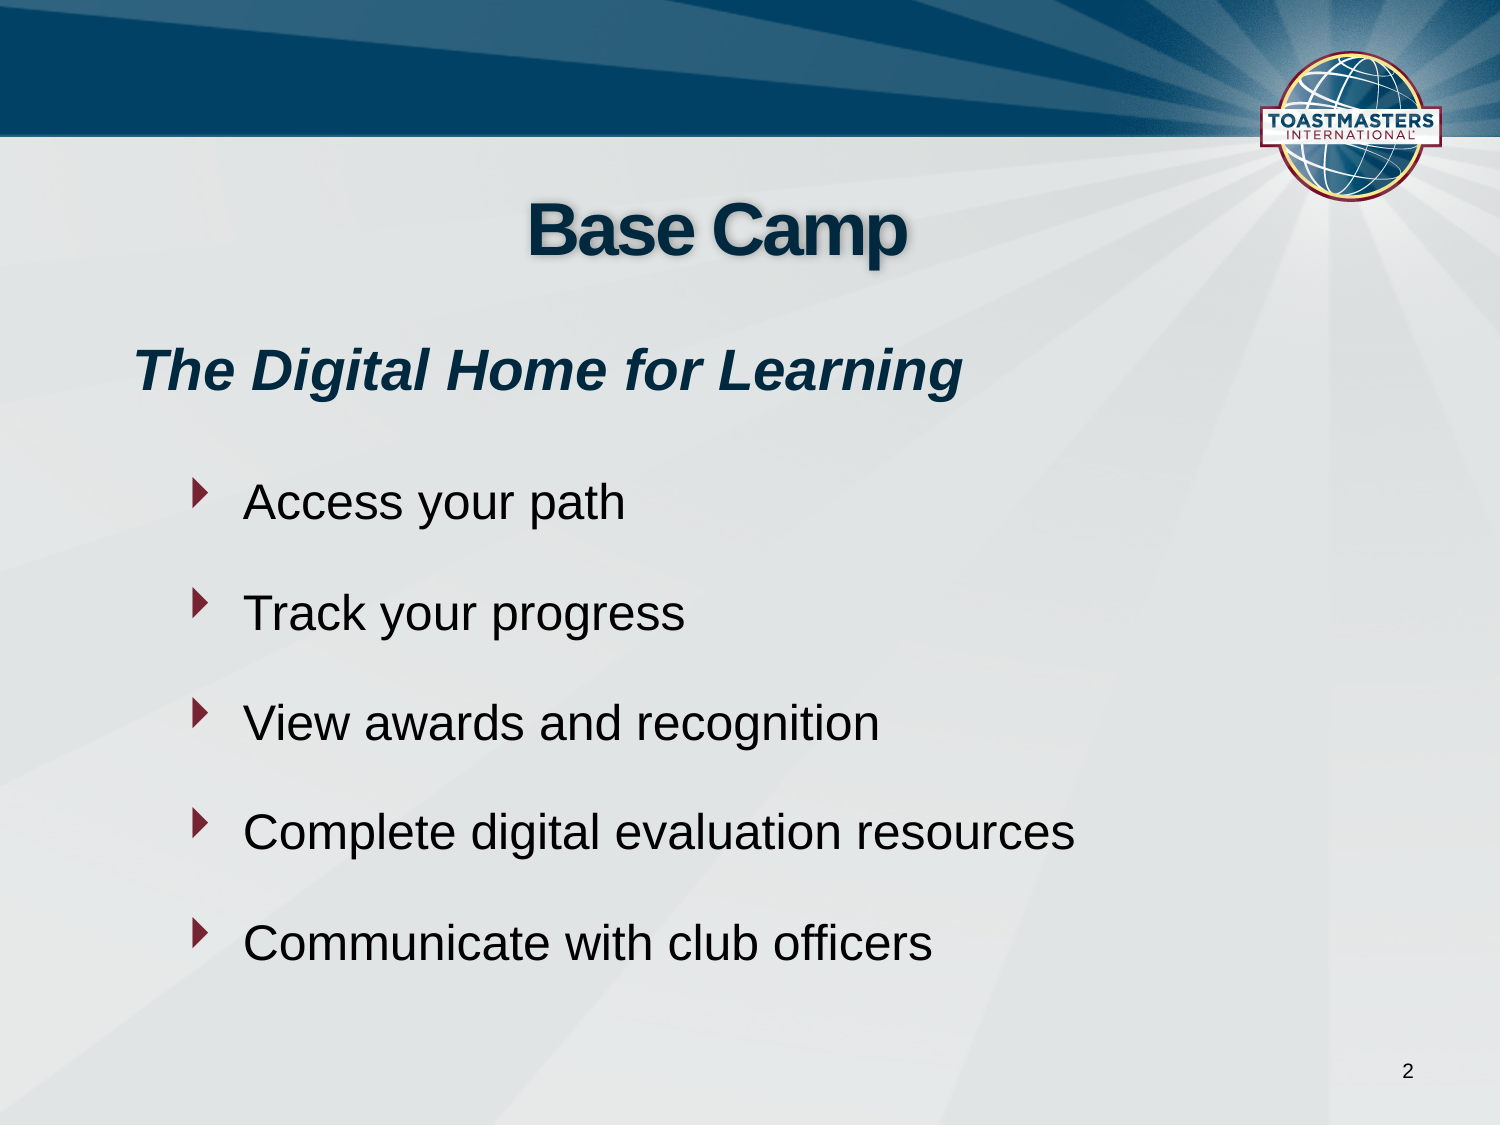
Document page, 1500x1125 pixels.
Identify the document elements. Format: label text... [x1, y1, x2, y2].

picture [0, 0, 1500, 1125]
text_box The Digital Home for Learning [117, 324, 980, 410]
text_box 2 [1387, 1050, 1428, 1090]
title Base Camp [180, 138, 1257, 327]
list Access your path Track your progress View awards and recognition Complete digital evaluation resources Communicate with club officers [162, 462, 1276, 1088]
